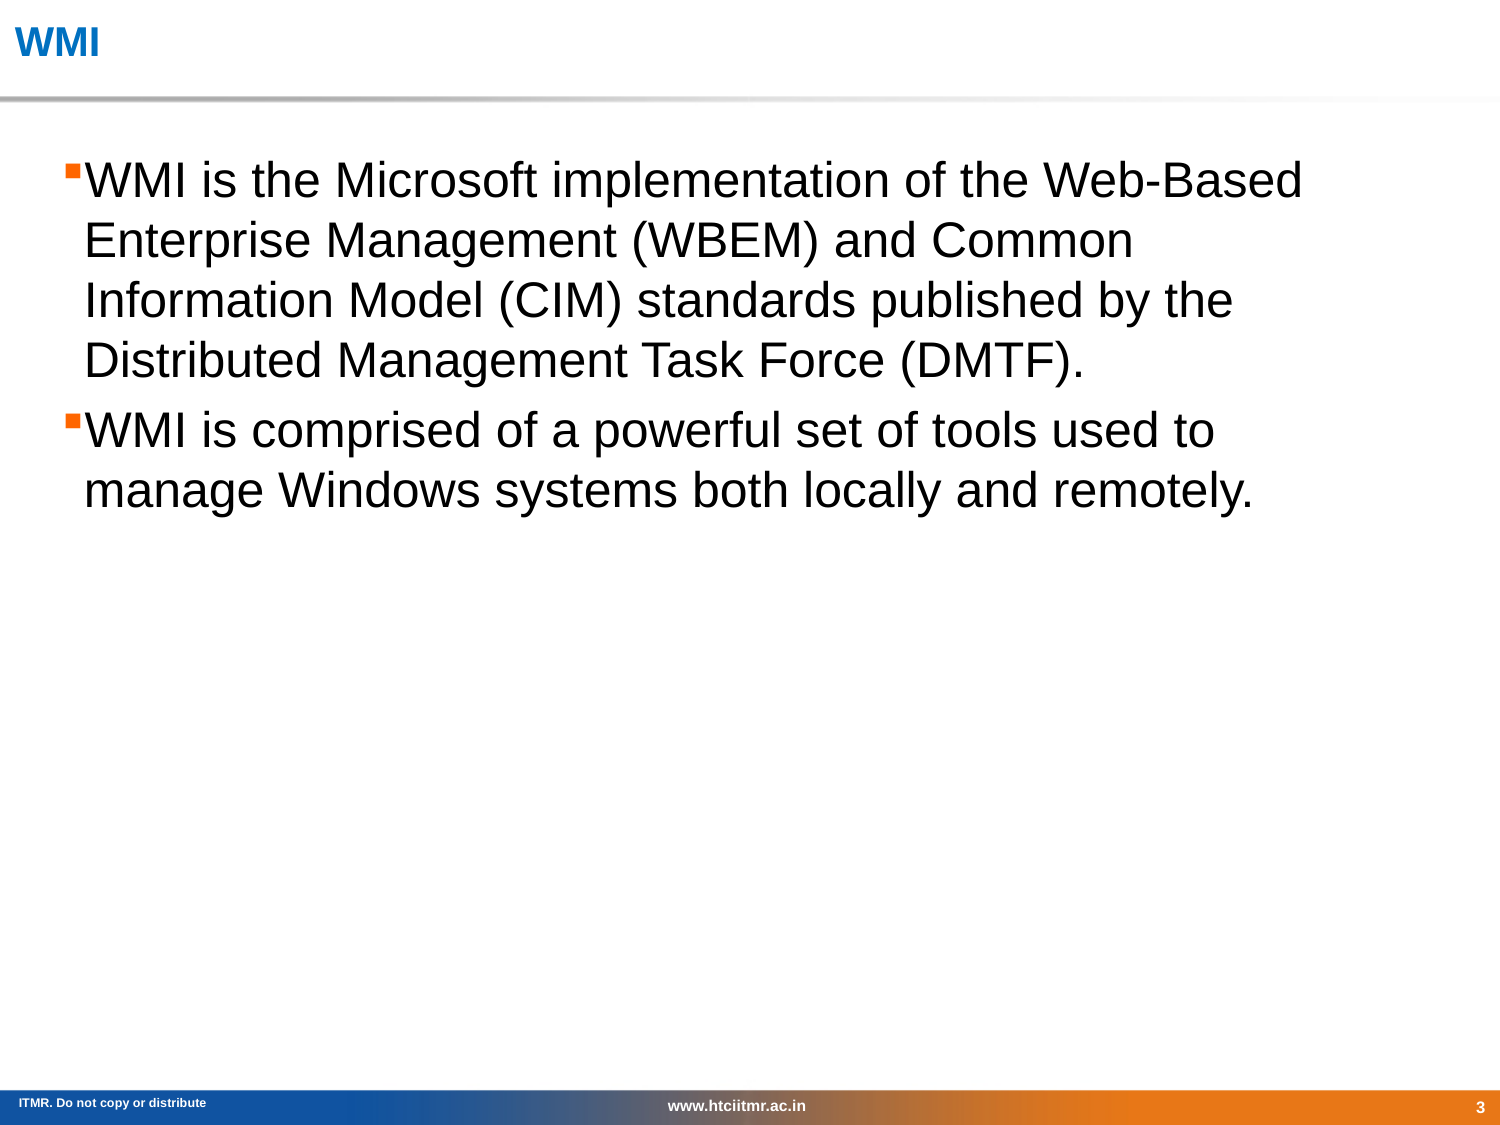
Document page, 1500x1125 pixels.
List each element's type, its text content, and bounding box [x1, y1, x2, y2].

list WMI is the Microsoft implementation of the Web-Based Enterprise Management (WBEM) and Common Information Model (CIM) standards published by the Distributed Management Task Force (DMTF). WMI is comprised of a powerful set of tools used to manage Windows systems both locally and remotely. [46, 140, 1397, 883]
title WMI [0, 7, 1350, 95]
picture [0, 0, 1500, 1125]
